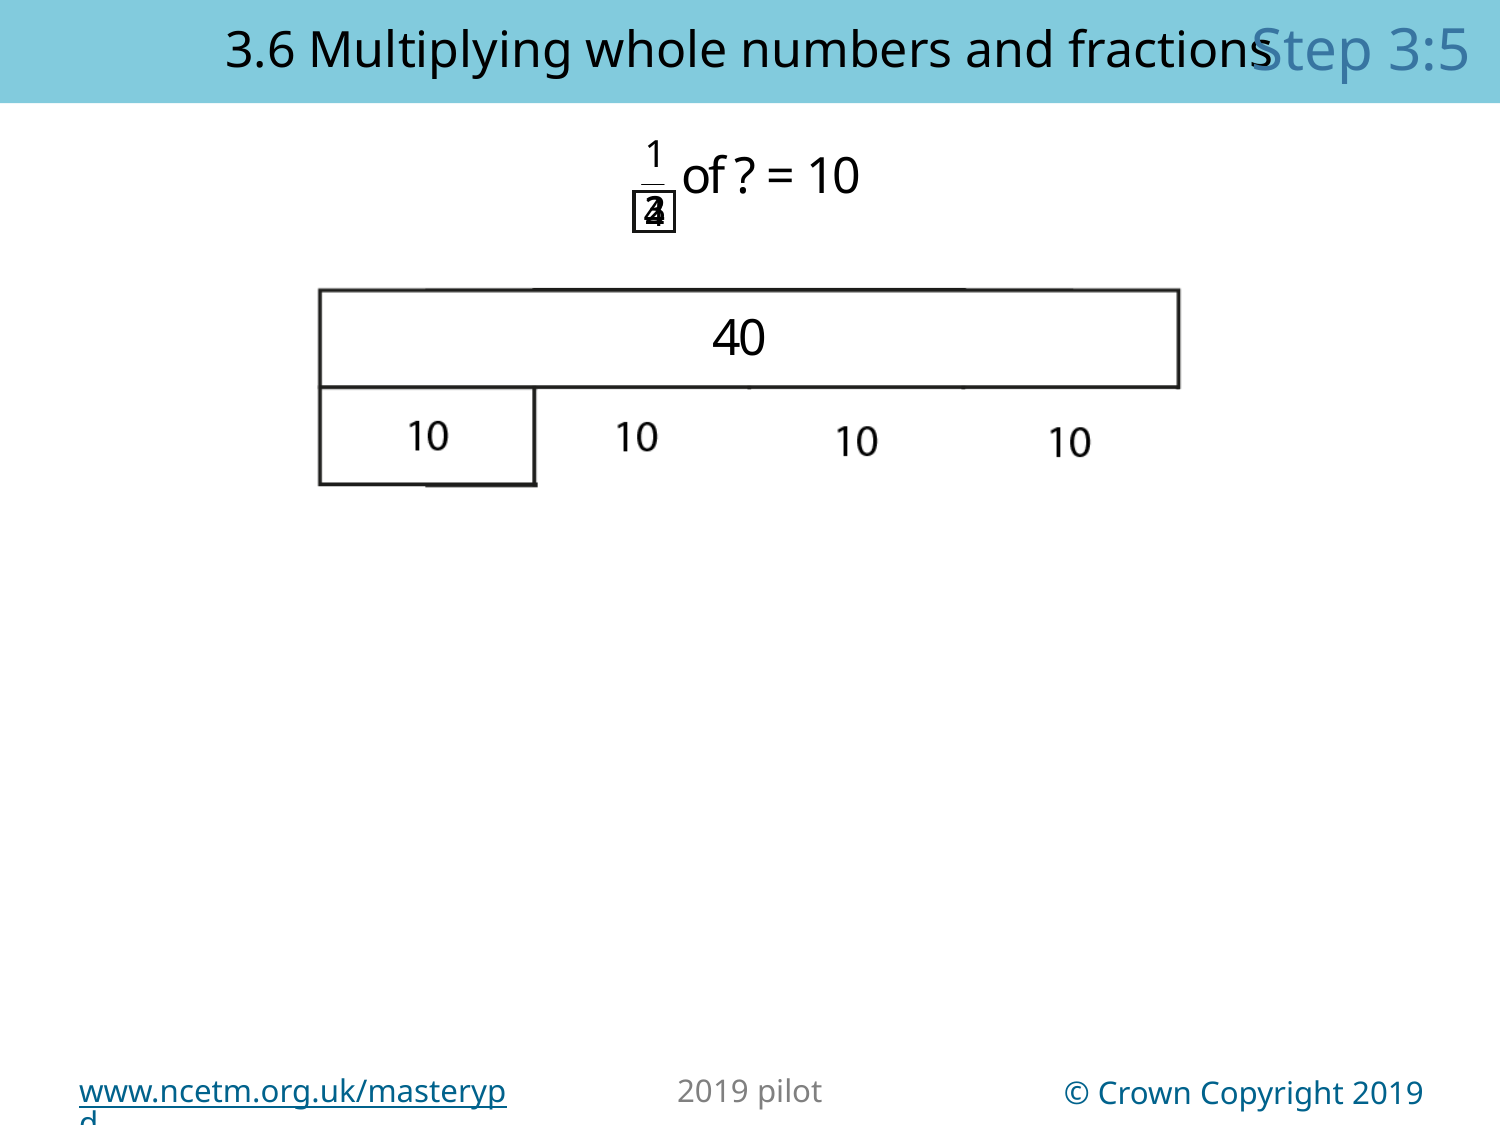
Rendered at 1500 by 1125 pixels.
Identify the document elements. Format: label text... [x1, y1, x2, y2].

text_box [640, 197, 668, 231]
picture [246, 272, 1254, 509]
text_box [633, 191, 675, 233]
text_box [642, 192, 668, 197]
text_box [709, 315, 768, 362]
list Step 3:5 [0, 0, 1500, 104]
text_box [637, 133, 863, 225]
